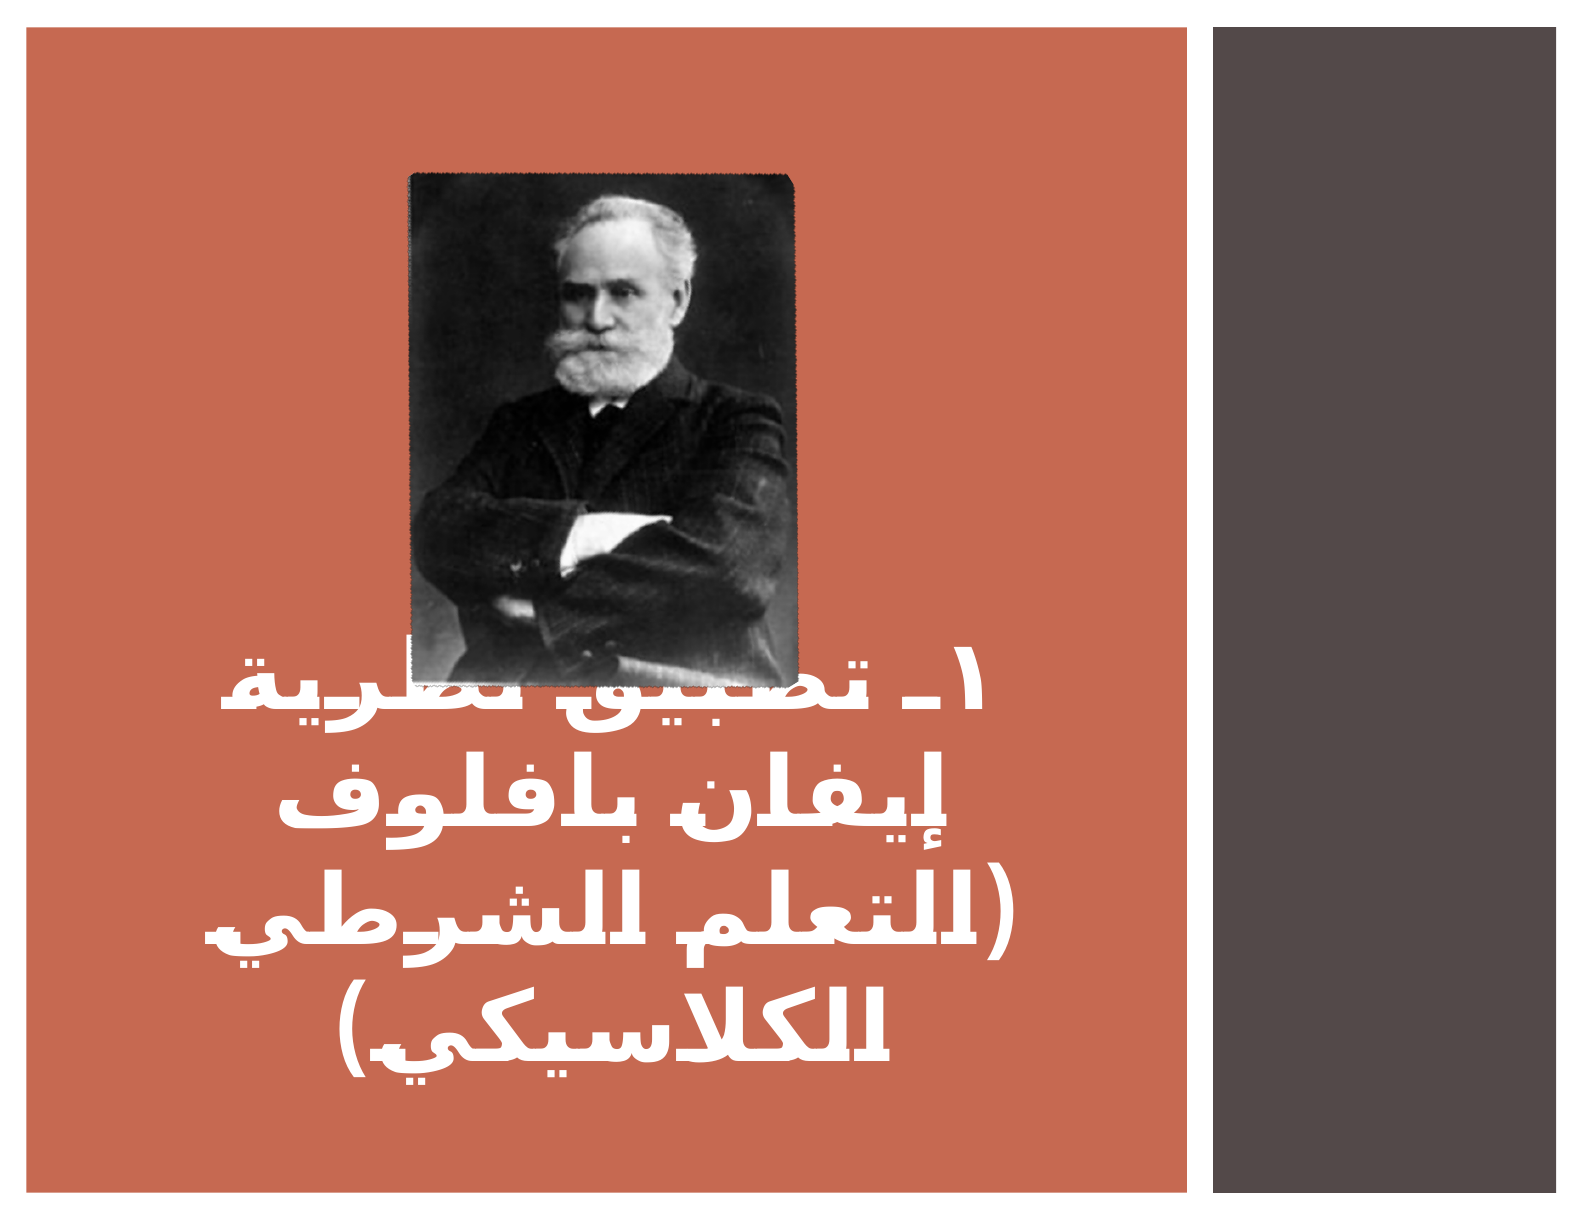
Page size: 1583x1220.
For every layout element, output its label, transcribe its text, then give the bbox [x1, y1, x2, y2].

title ١ـ تطبيق نظرية إيفان بافلوف (التعلم الشرطي الكلاسيكي) [65, 700, 1161, 993]
picture [306, 111, 895, 749]
